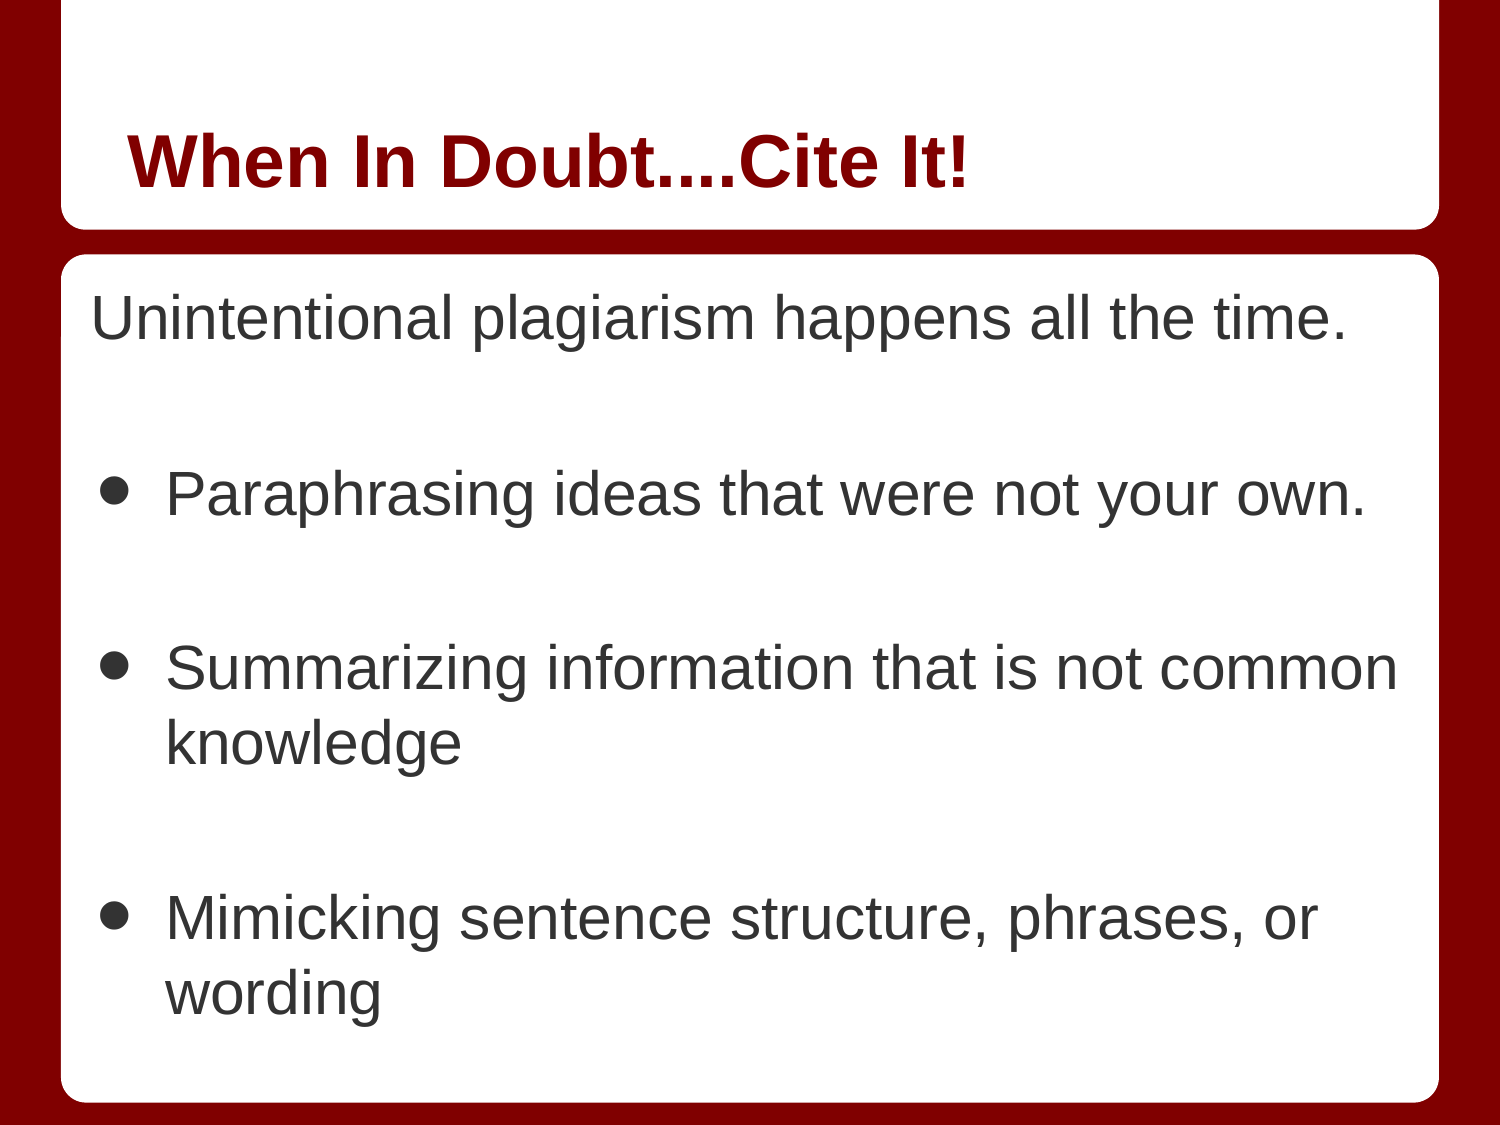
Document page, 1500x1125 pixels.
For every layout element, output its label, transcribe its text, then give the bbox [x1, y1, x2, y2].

list Unintentional plagiarism happens all the time. Paraphrasing ideas that were not your own. Summarizing information that is not common knowledge Mimicking sentence structure, phrases, or wording [75, 262, 1425, 1043]
title When In Doubt....Cite It! [75, 0, 1425, 218]
